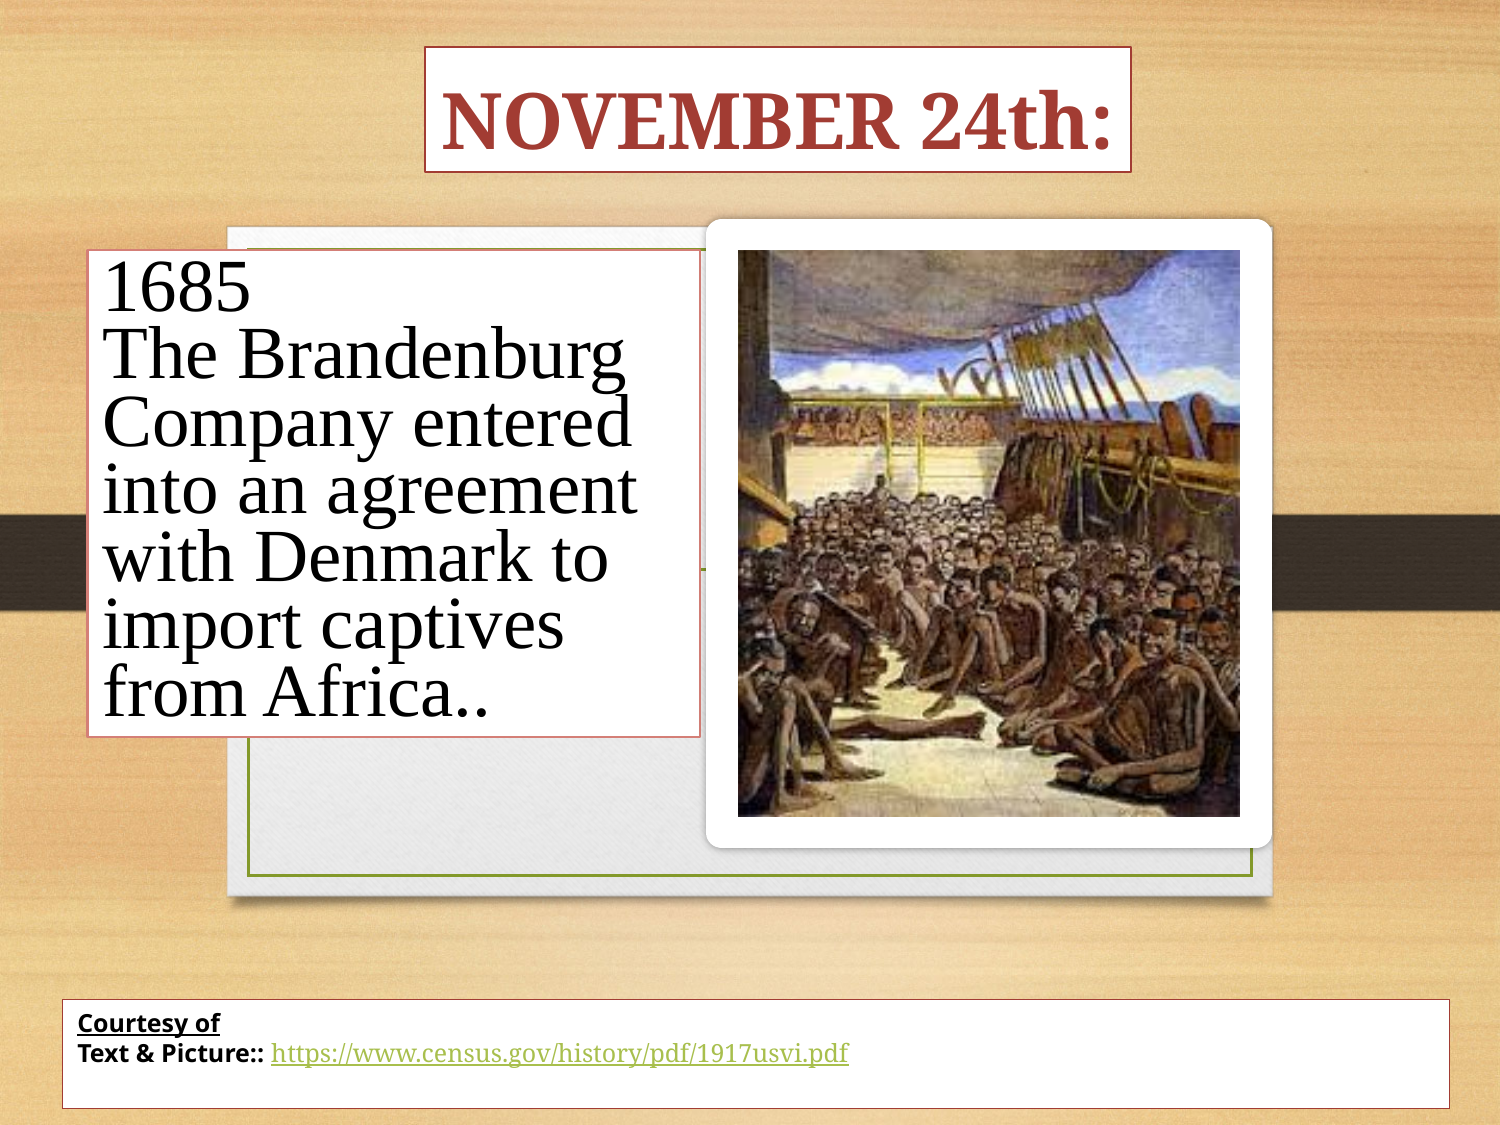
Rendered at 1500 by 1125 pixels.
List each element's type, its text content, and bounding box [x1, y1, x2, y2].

text_box NOVEMBER 24th: [424, 46, 1132, 173]
text_box 1685 The Brandenburg Company entered into an agreement with Denmark to import captives from Africa.. [86, 249, 701, 738]
text_box Courtesy of Text & Picture:: https://www.census.gov/history/pdf/1917usvi.pdf [62, 999, 1450, 1109]
picture [0, 0, 1500, 1125]
